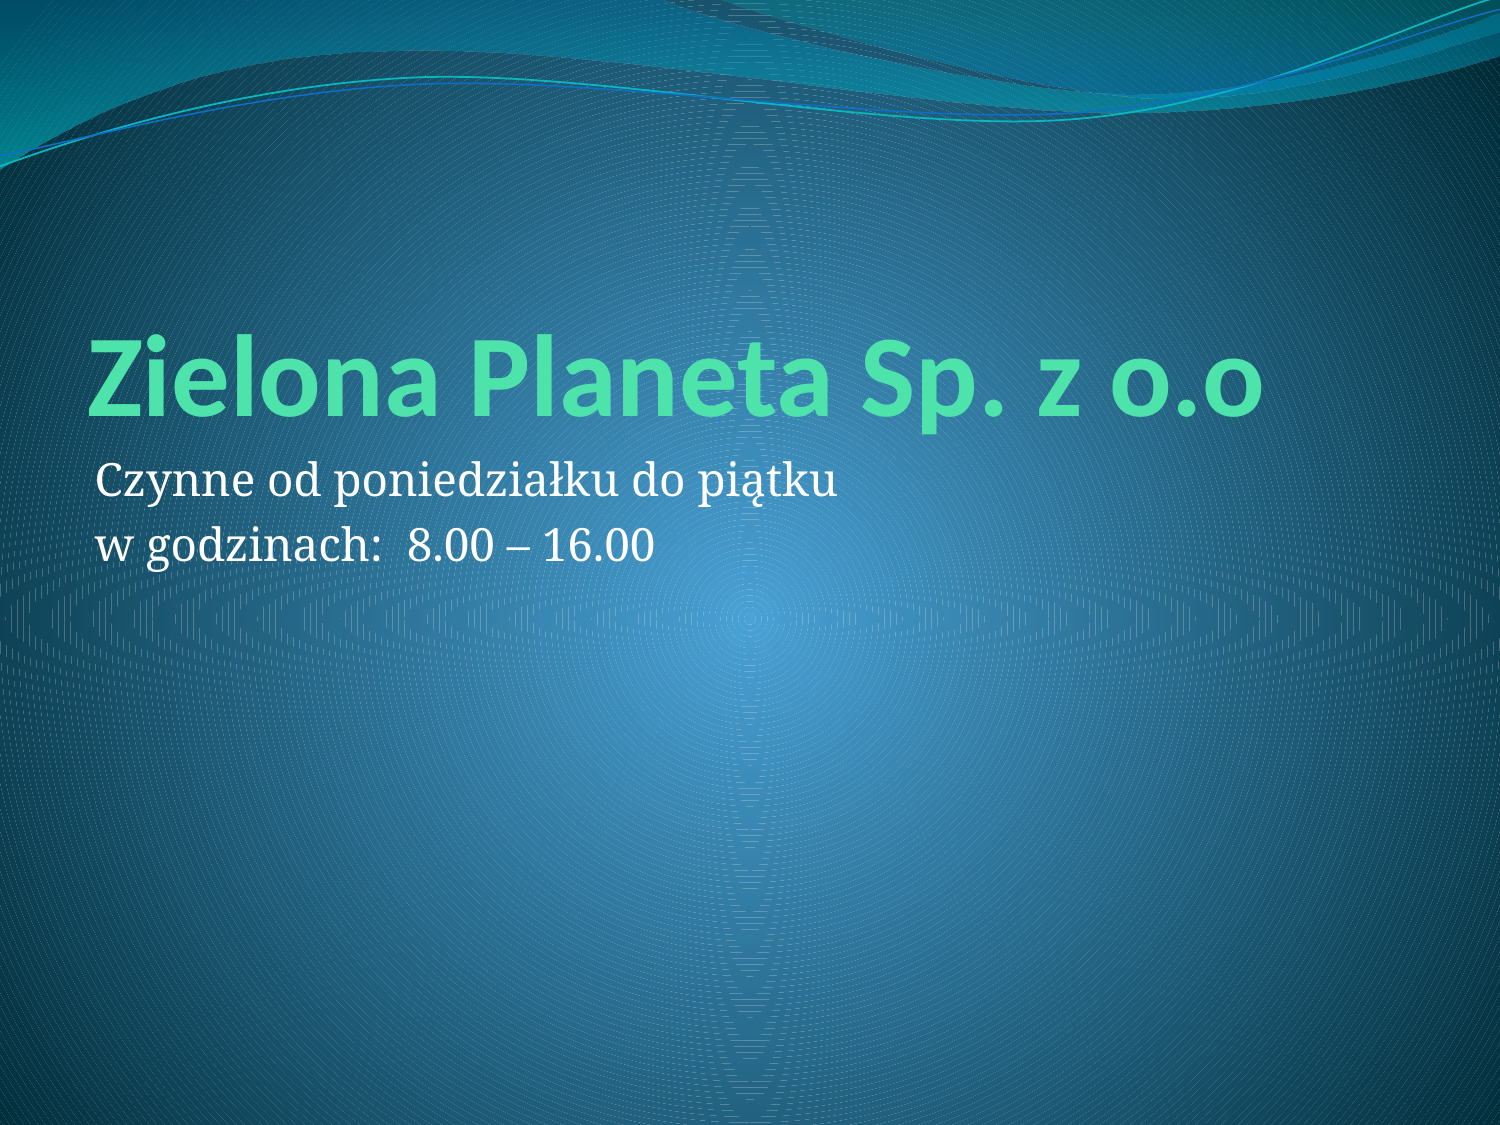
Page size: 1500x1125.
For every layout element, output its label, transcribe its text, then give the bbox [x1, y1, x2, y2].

list Czynne od poniedziałku do piątku w godzinach: 8.00 – 16.00 [86, 443, 1362, 692]
title Zielona Planeta Sp. z o.o [86, 216, 1362, 440]
